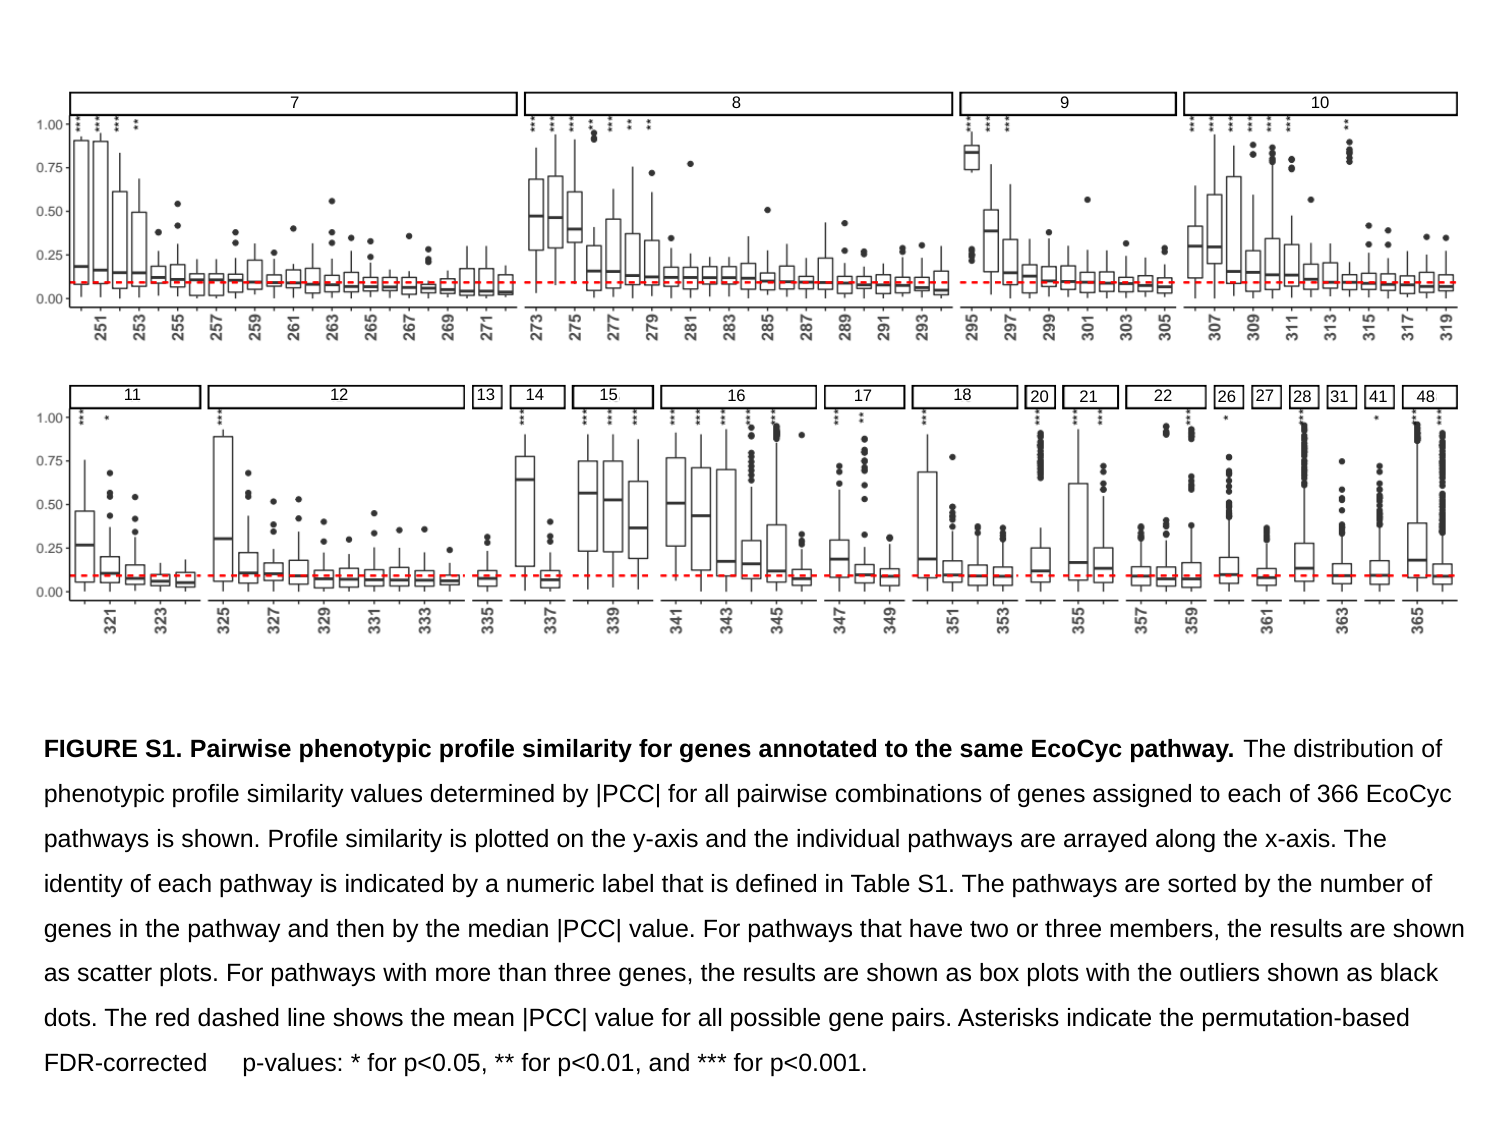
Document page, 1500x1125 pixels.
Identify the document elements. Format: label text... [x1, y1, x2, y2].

text_box FIGURE S1. Pairwise phenotypic profile similarity for genes annotated to the same EcoCyc pathway. The distribution of phenotypic profile similarity values determined by |PCC| for all pairwise combinations of genes assigned to each of 366 EcoCyc pathways is shown. Profile similarity is plotted on the y-axis and the individual pathways are arrayed along the x-axis. The identity of each pathway is indicated by a numeric label that is defined in Table S1. The pathways are sorted by the number of genes in the pathway and then by the median |PCC| value. For pathways that have two or three members, the results are shown as scatter plots. For pathways with more than three genes, the results are shown as box plots with the outliers shown as black dots. The red dashed line shows the mean |PCC| value for all possible gene pairs. Asterisks indicate the permutation-based FDR-corrected p-values: * for p<0.05, ** for p<0.01, and *** for p<0.001. [28, 710, 1487, 1085]
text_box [0, 76, 1463, 669]
